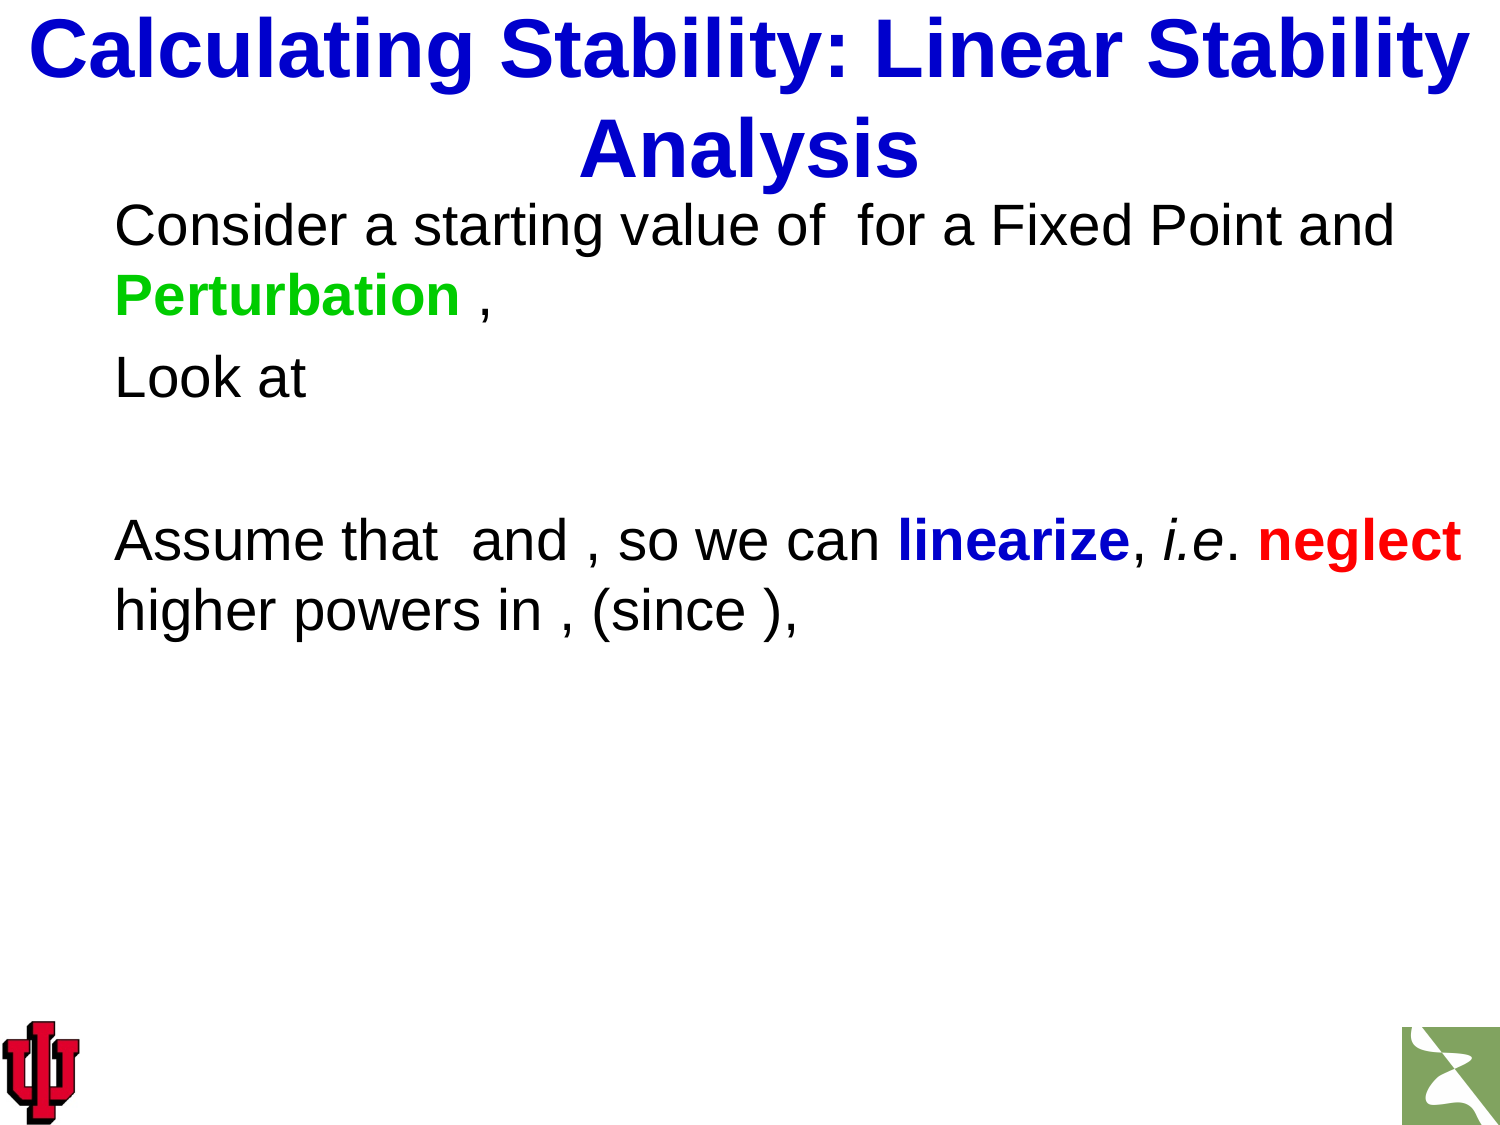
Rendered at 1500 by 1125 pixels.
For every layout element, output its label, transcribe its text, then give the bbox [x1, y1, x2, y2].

picture [1402, 1027, 1500, 1125]
title Calculating Stability: Linear Stability Analysis [0, 0, 1500, 188]
picture [0, 1020, 80, 1125]
